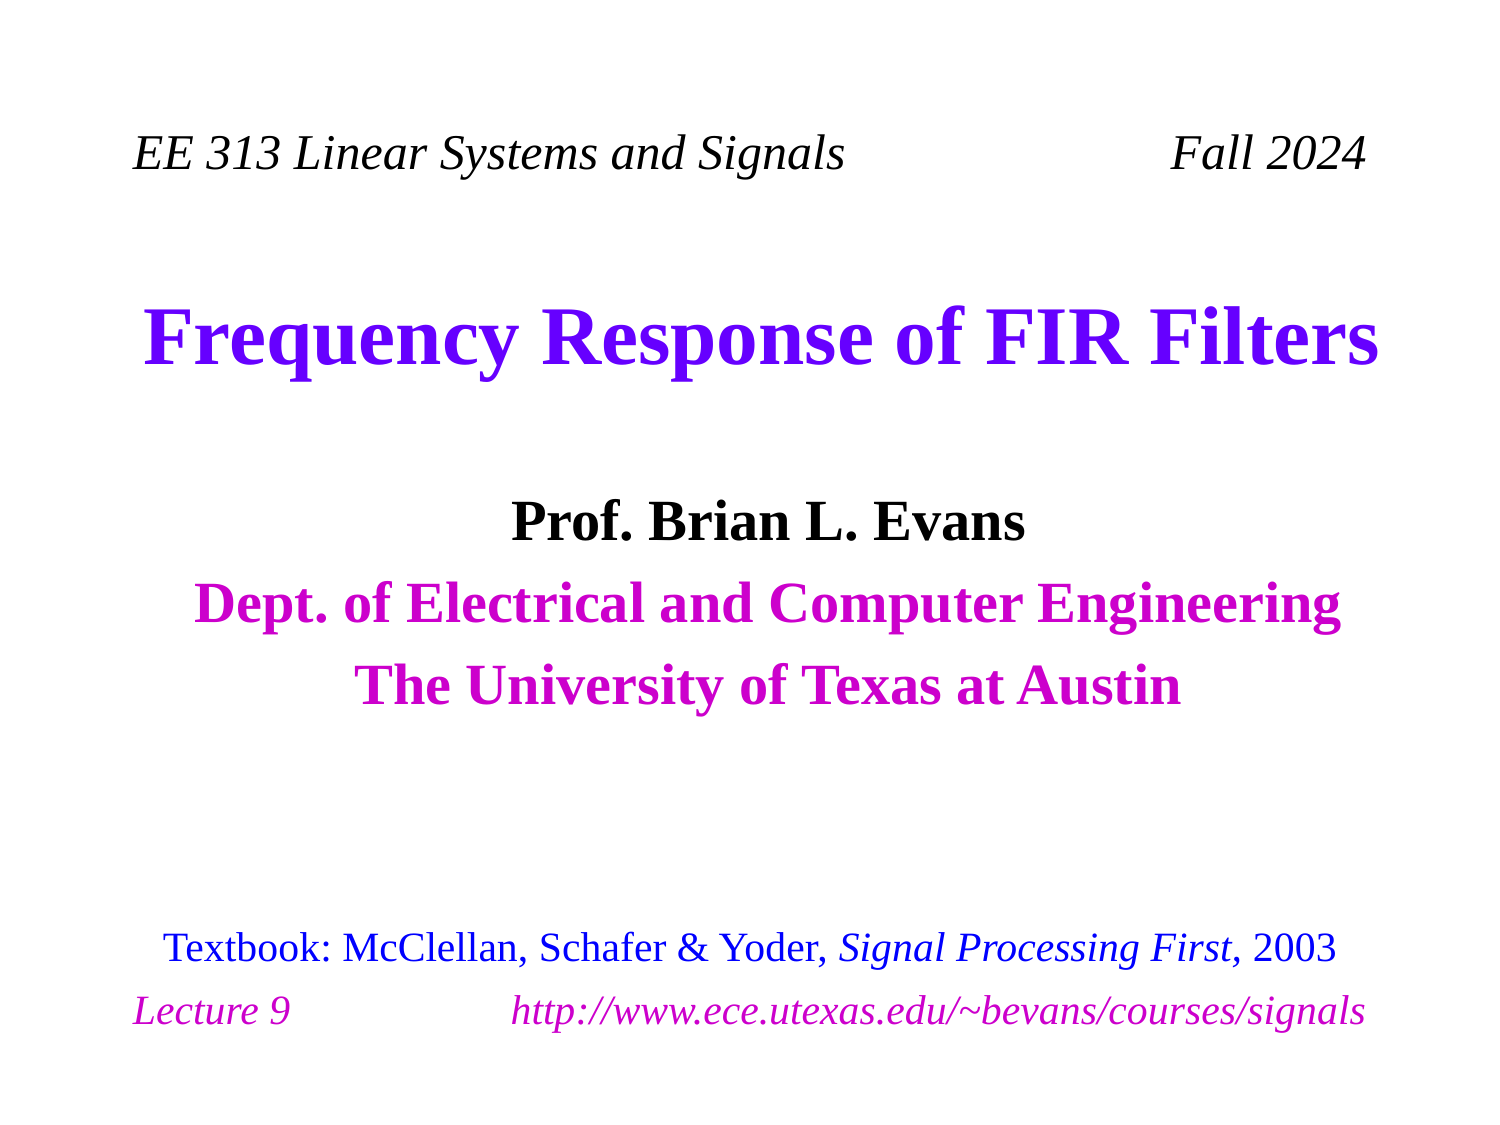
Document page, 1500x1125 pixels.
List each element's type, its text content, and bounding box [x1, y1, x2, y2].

subtitle Prof. Brian L. Evans Dept. of Electrical and Computer Engineering The University of Texas at Austin [137, 474, 1400, 763]
title Frequency Response of FIR Filters [125, 237, 1400, 425]
text_box Textbook: McClellan, Schafer & Yoder, Signal Processing First, 2003 [0, 912, 1500, 978]
text_box EE 313 Linear Systems and Signals Fall 2024 [0, 112, 1500, 188]
text_box Lecture 9 http://www.ece.utexas.edu/~bevans/courses/signals [0, 978, 1500, 1040]
